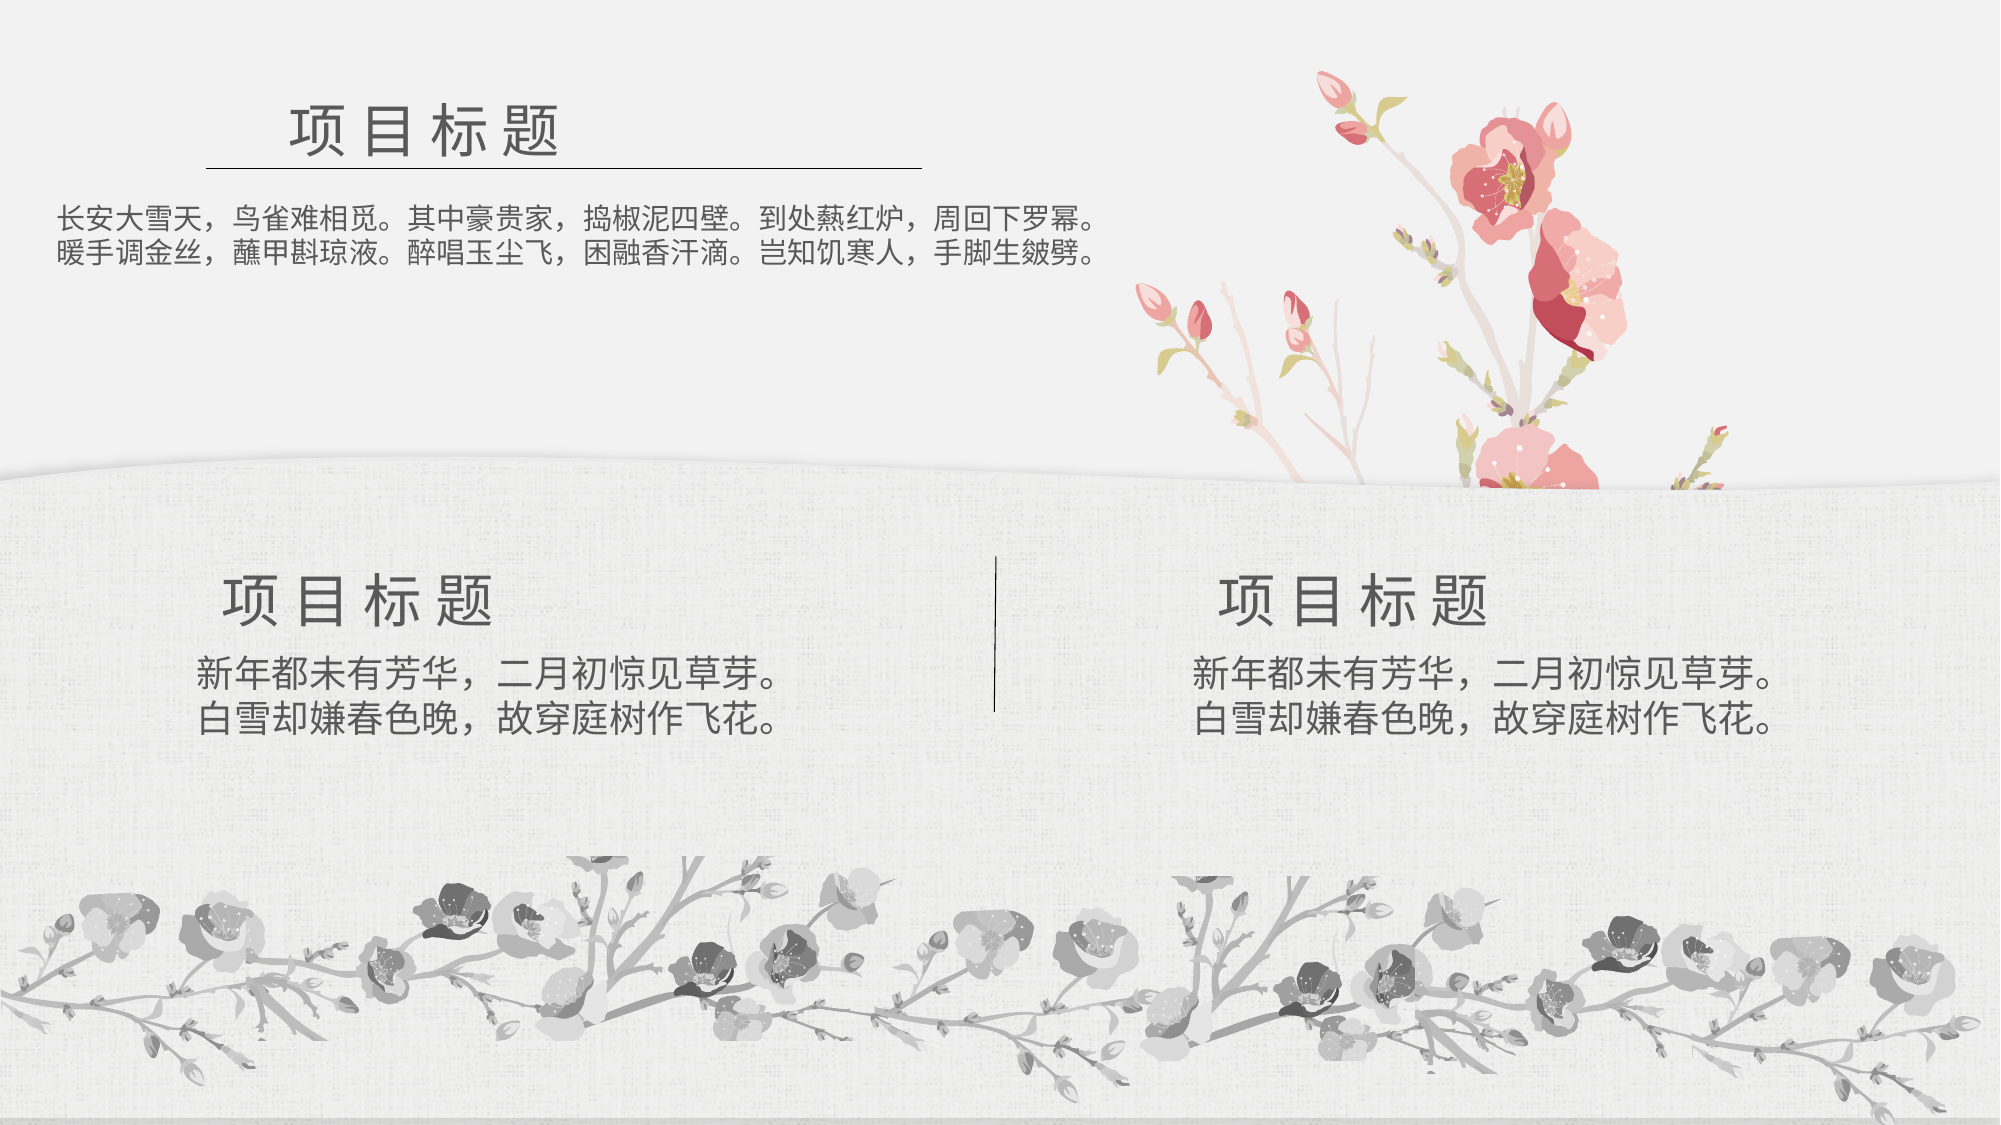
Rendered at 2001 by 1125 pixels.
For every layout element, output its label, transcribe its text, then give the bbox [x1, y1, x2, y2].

picture [60, 824, 264, 1125]
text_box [0, 456, 2000, 1125]
text_box 项 目 标 题 [273, 86, 835, 168]
picture [332, 779, 927, 1125]
picture [1247, 33, 1707, 456]
text_box 长安大雪天，鸟雀难相觅。其中豪贵家，捣椒泥四壁。到处爇红炉，周回下罗幂。 暖手调金丝，蘸甲斟琼液。醉唱玉尘飞，困融香汗滴。岂知饥寒人，手脚生皴劈。 [41, 192, 1146, 278]
picture [934, 812, 1677, 1125]
picture [1751, 868, 1955, 1125]
